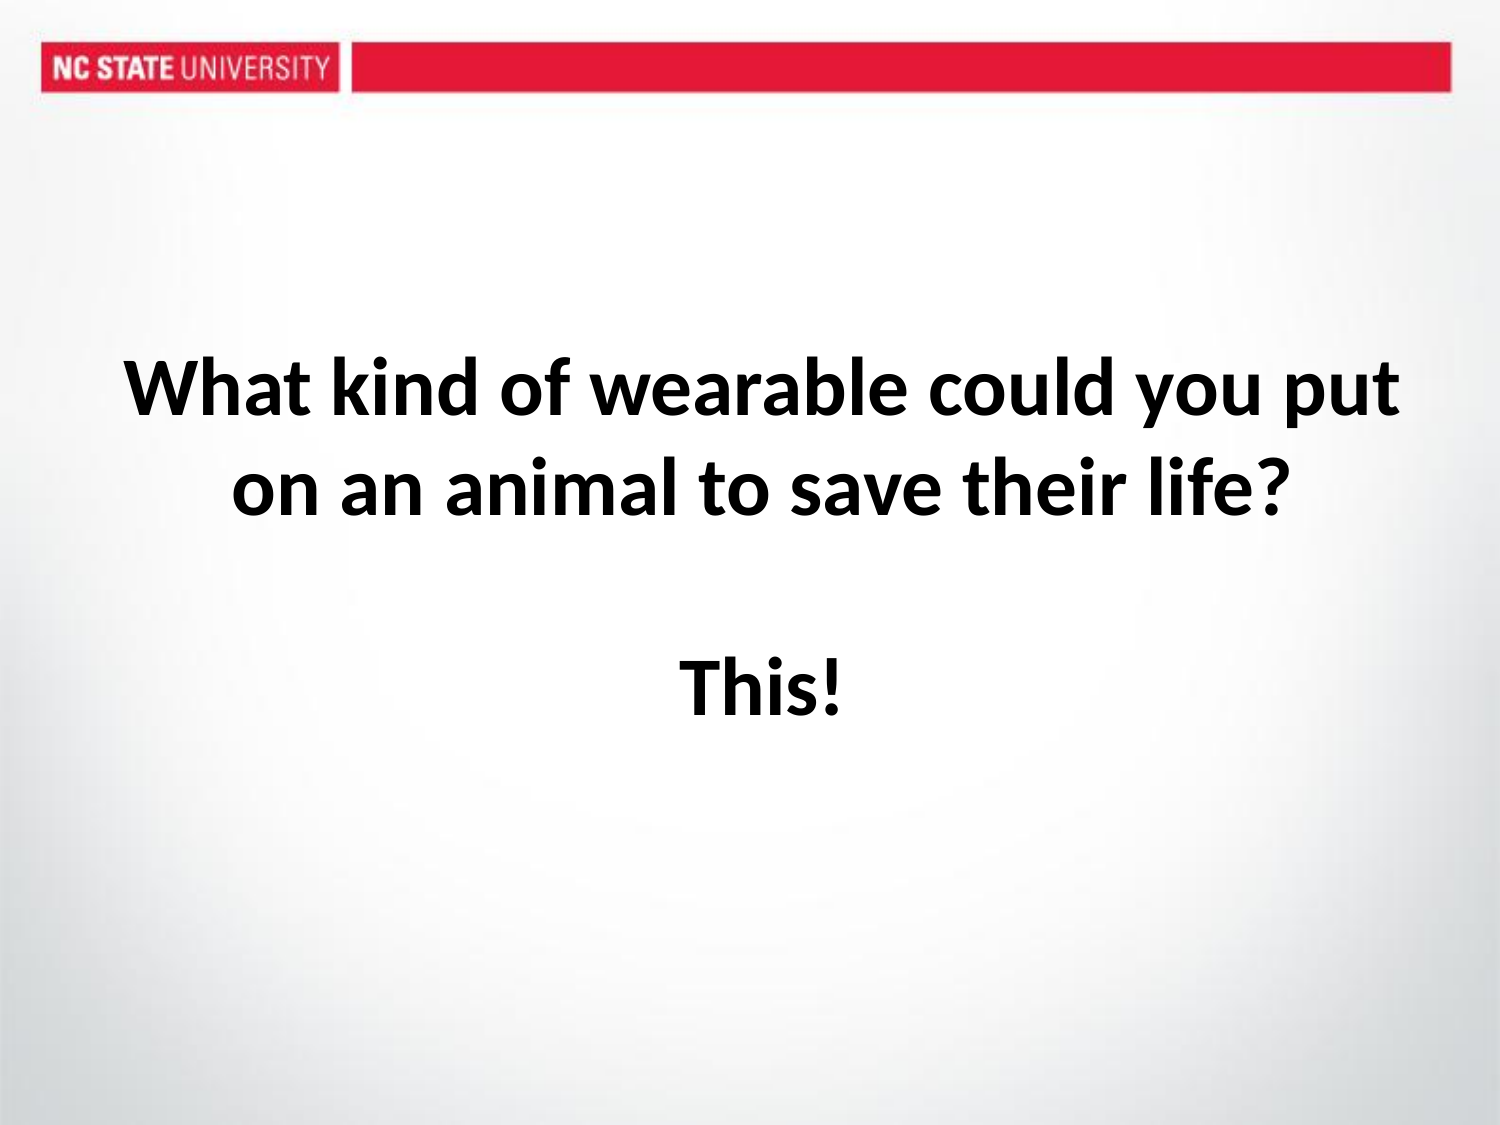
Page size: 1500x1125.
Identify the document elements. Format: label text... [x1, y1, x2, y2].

text_box What kind of wearable could you put on an animal to save their life? This! [87, 324, 1438, 744]
picture [0, 0, 1500, 1125]
